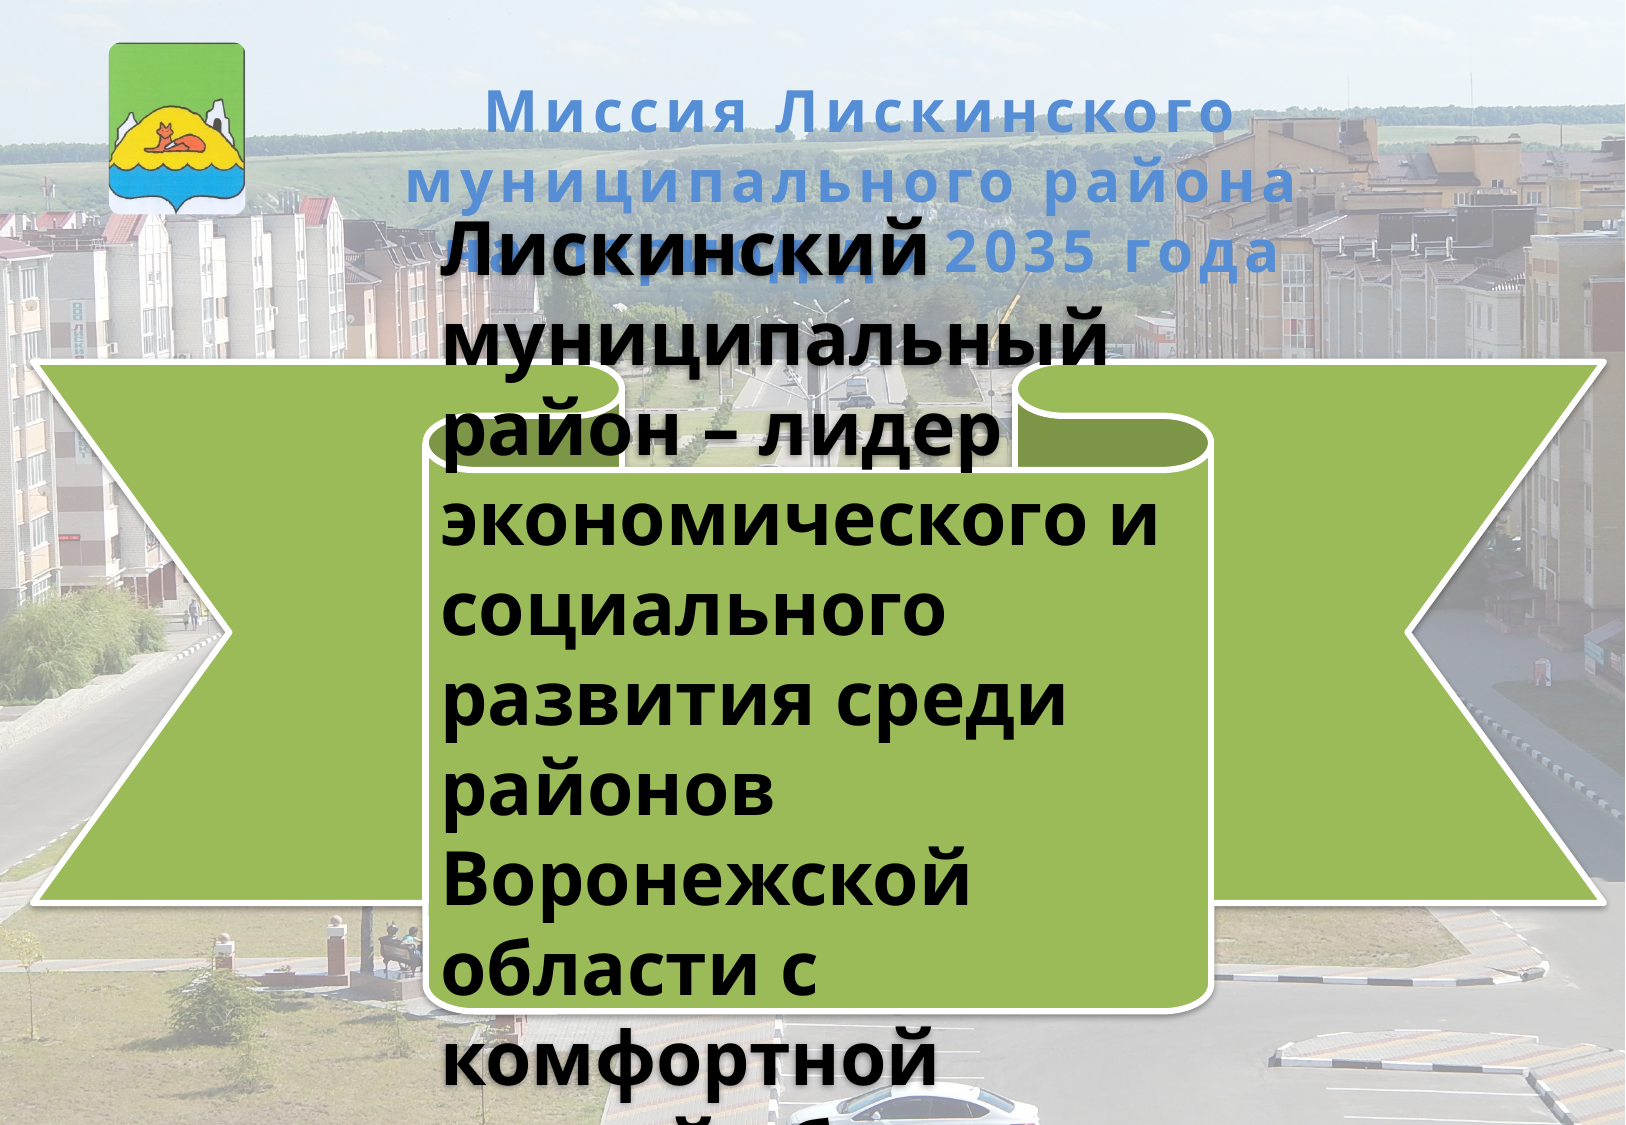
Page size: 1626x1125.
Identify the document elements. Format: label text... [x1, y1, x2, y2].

text_box Лискинский муниципальный район – лидер экономического и социального развития среди районов Воронежской области с комфортной средой обитания для его жителей [30, 358, 1607, 1015]
picture [108, 42, 246, 215]
table_cell [0, 0, 1625, 1125]
text_box Миссия Лискинского муниципального района на период до 2035 года [177, 66, 1548, 292]
